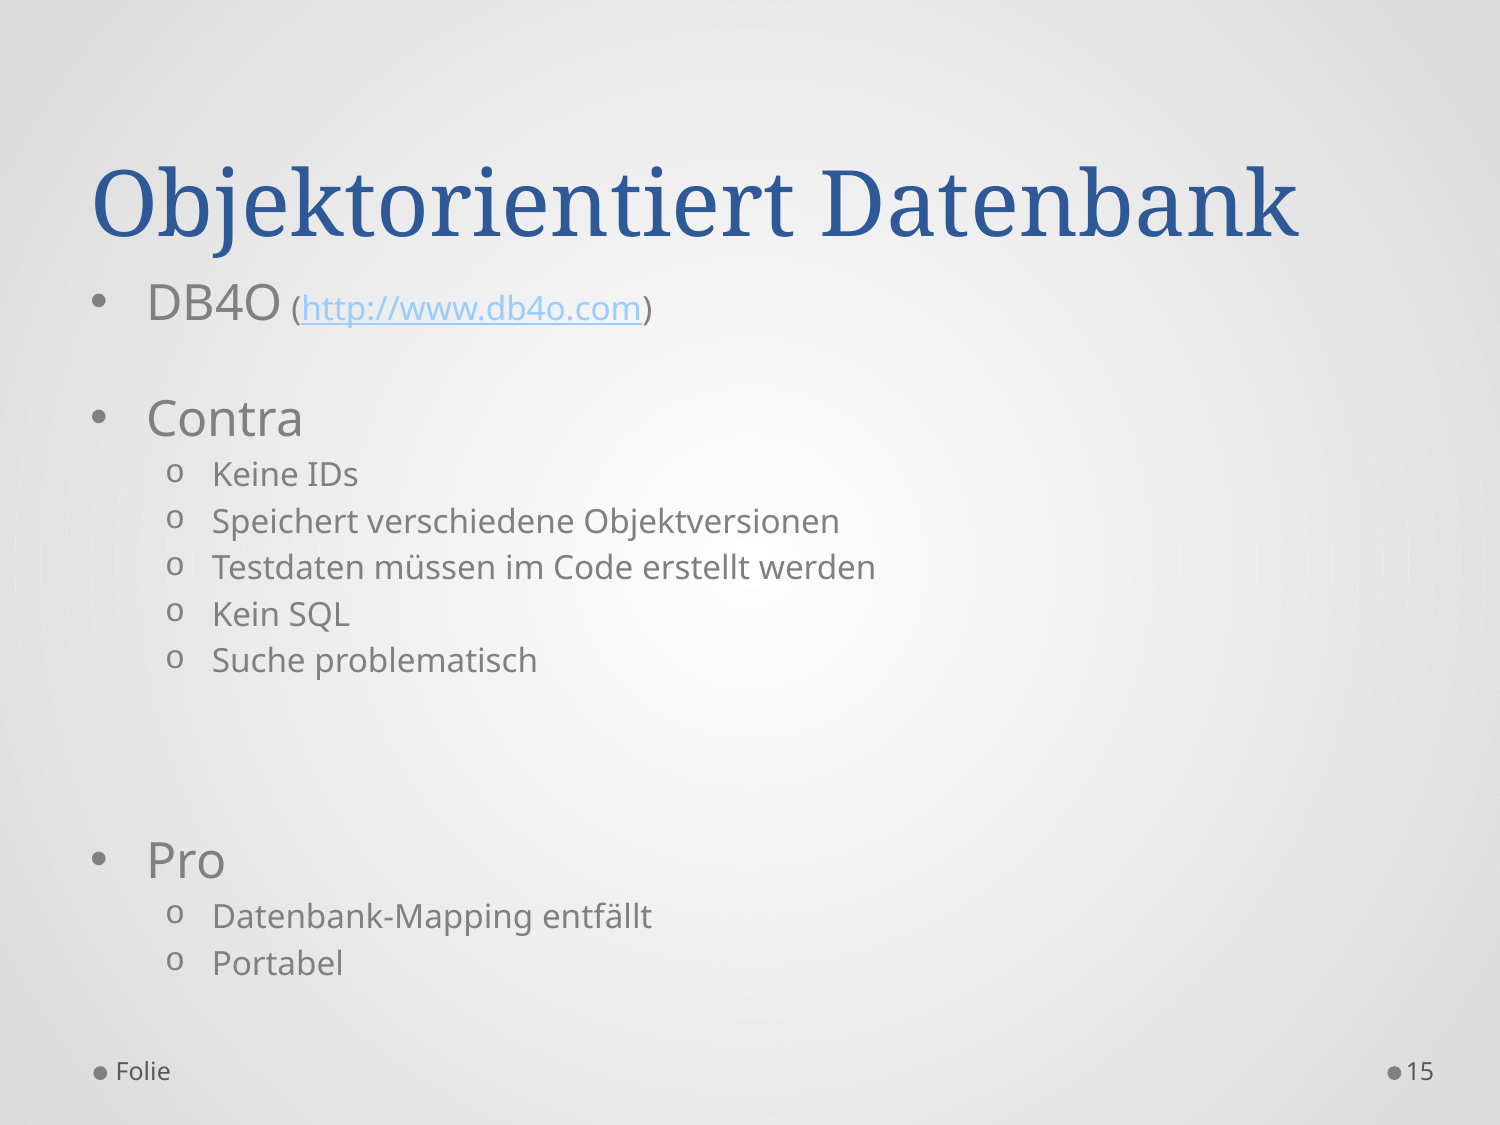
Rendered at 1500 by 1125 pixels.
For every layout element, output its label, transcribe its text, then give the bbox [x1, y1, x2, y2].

list DB4O (http://www.db4o.com) Contra Keine IDs Speichert verschiedene Objektversionen Testdaten müssen im Code erstellt werden Kein SQL Suche problematisch Pro Datenbank-Mapping entfällt Portabel [75, 262, 1425, 1005]
footer Folie [108, 1042, 576, 1103]
title Objektorientiert Datenbank [75, 0, 1425, 262]
slide_number 15 [1401, 1042, 1494, 1103]
